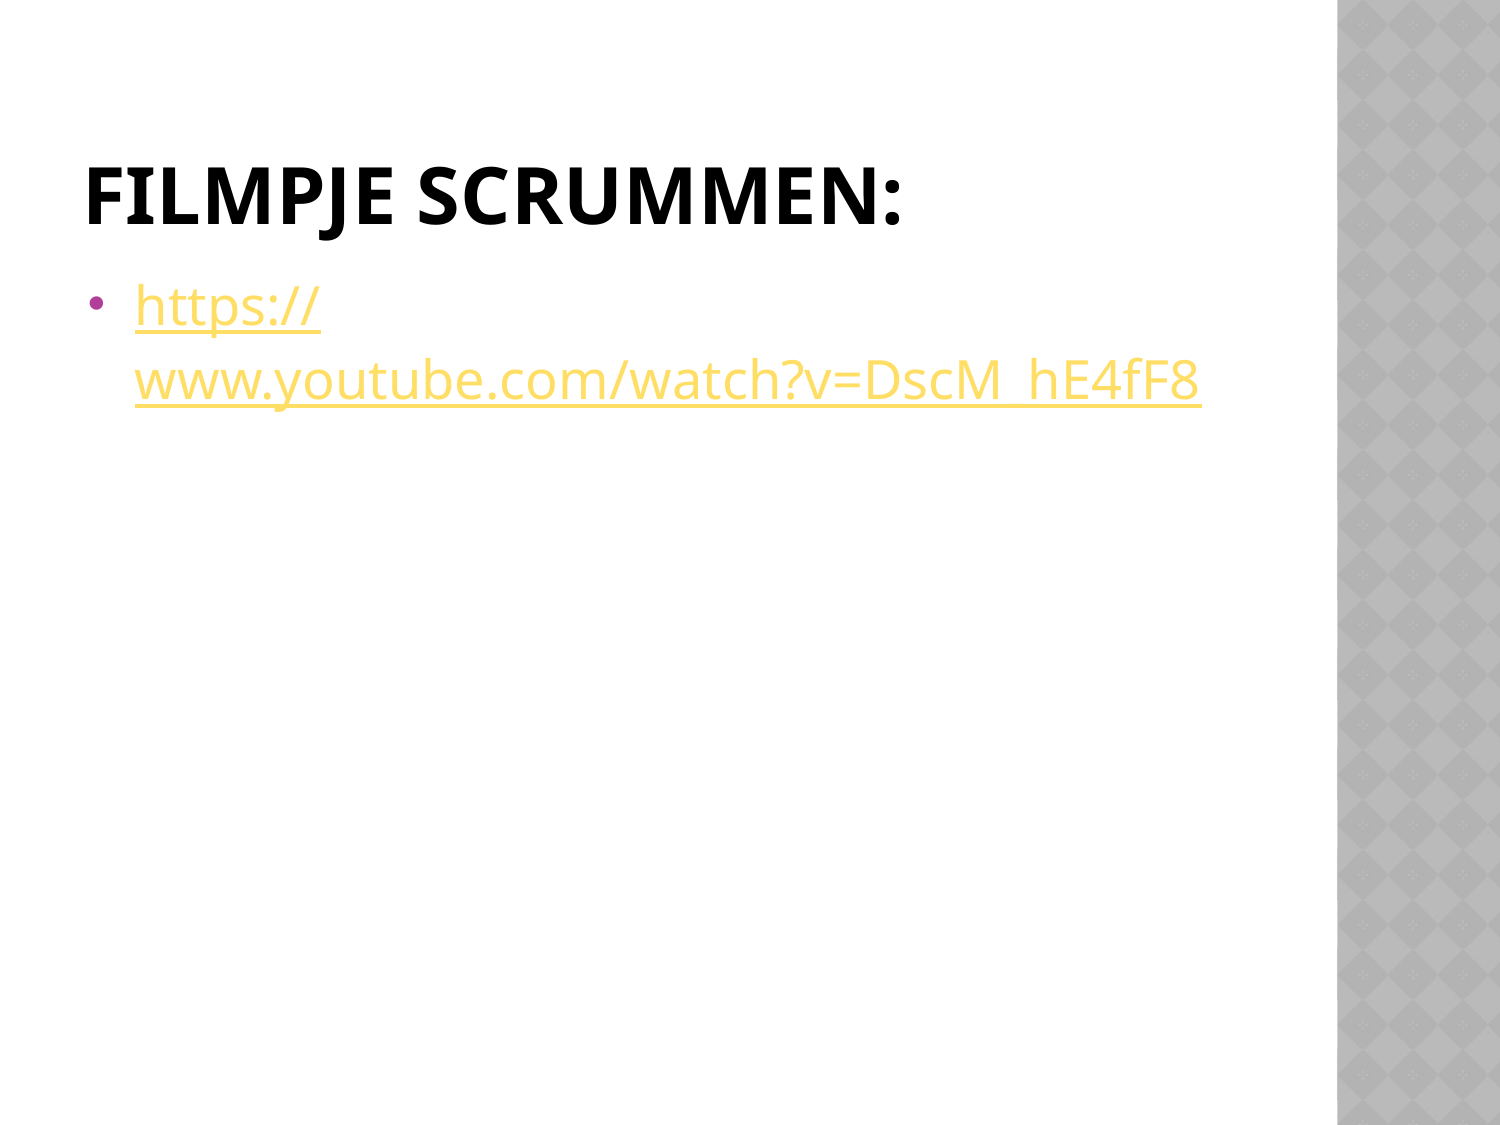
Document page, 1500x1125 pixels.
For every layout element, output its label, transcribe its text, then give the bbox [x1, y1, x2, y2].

list https://www.youtube.com/watch?v=DscM_hE4fF8 [75, 264, 1263, 1059]
title Filmpje scrummen: [75, 52, 1263, 240]
